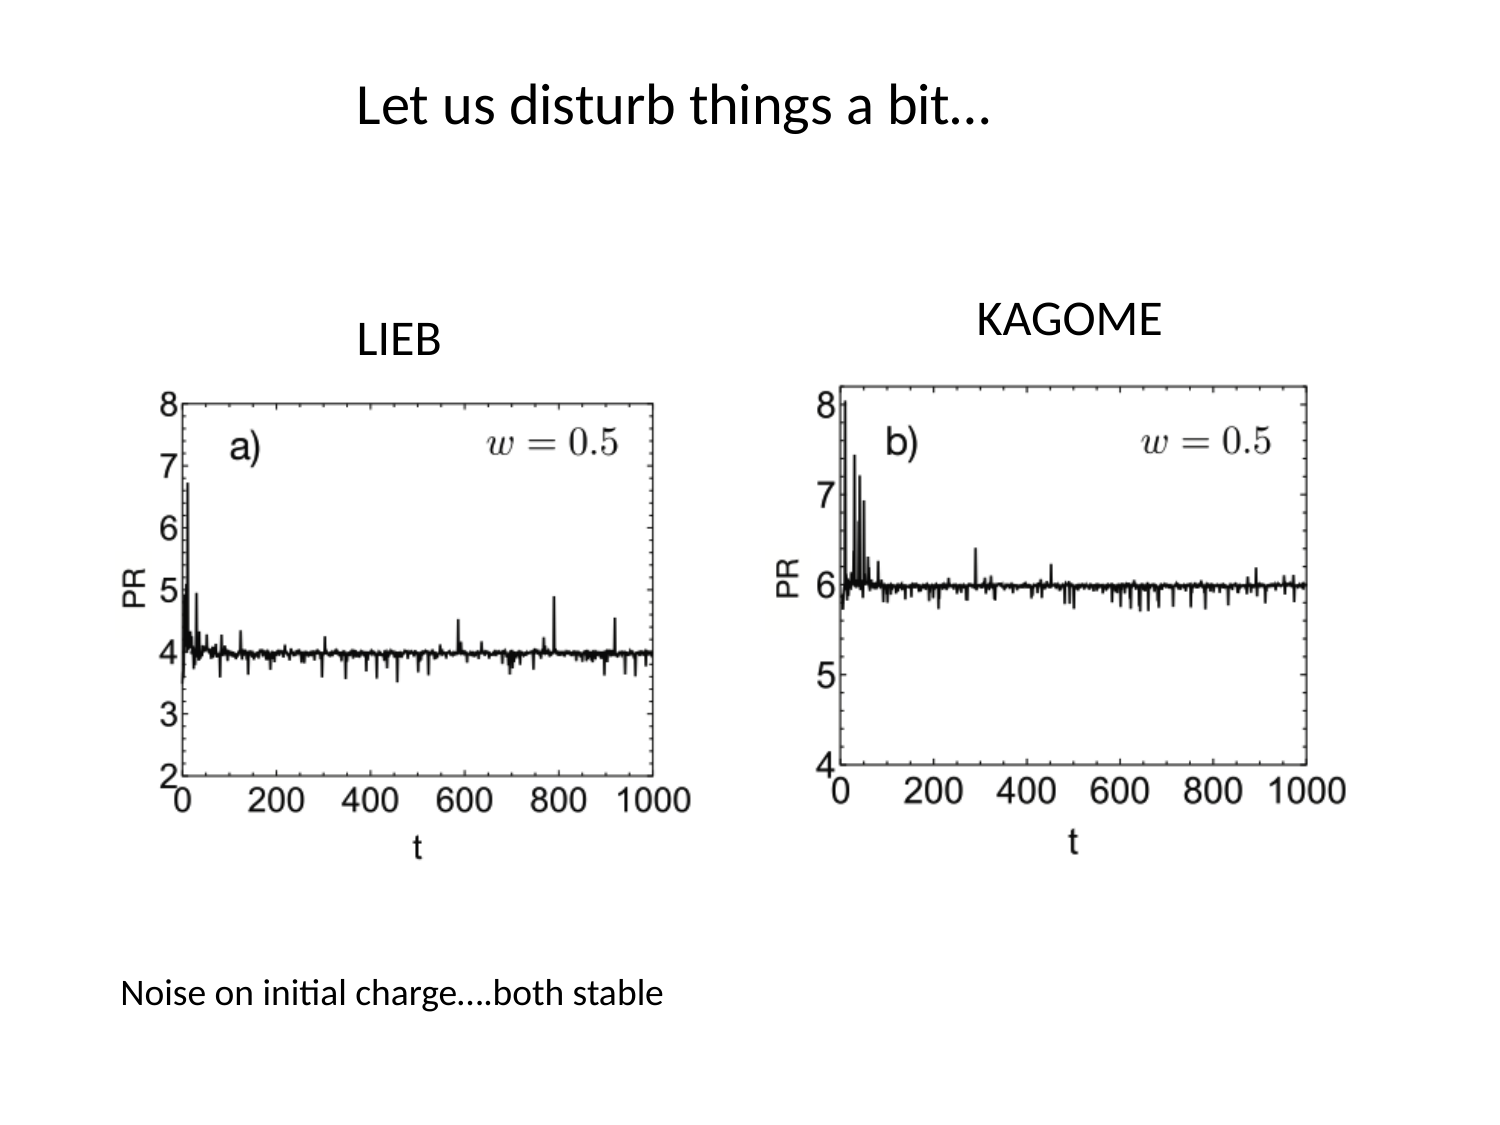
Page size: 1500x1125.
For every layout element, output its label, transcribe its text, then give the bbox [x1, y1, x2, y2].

text_box KAGOME [961, 277, 1190, 353]
text_box Let us disturb things a bit… [341, 58, 1424, 144]
picture [47, 366, 1405, 876]
text_box LIEB [341, 297, 461, 365]
text_box Noise on initial charge….both stable [105, 961, 763, 1021]
